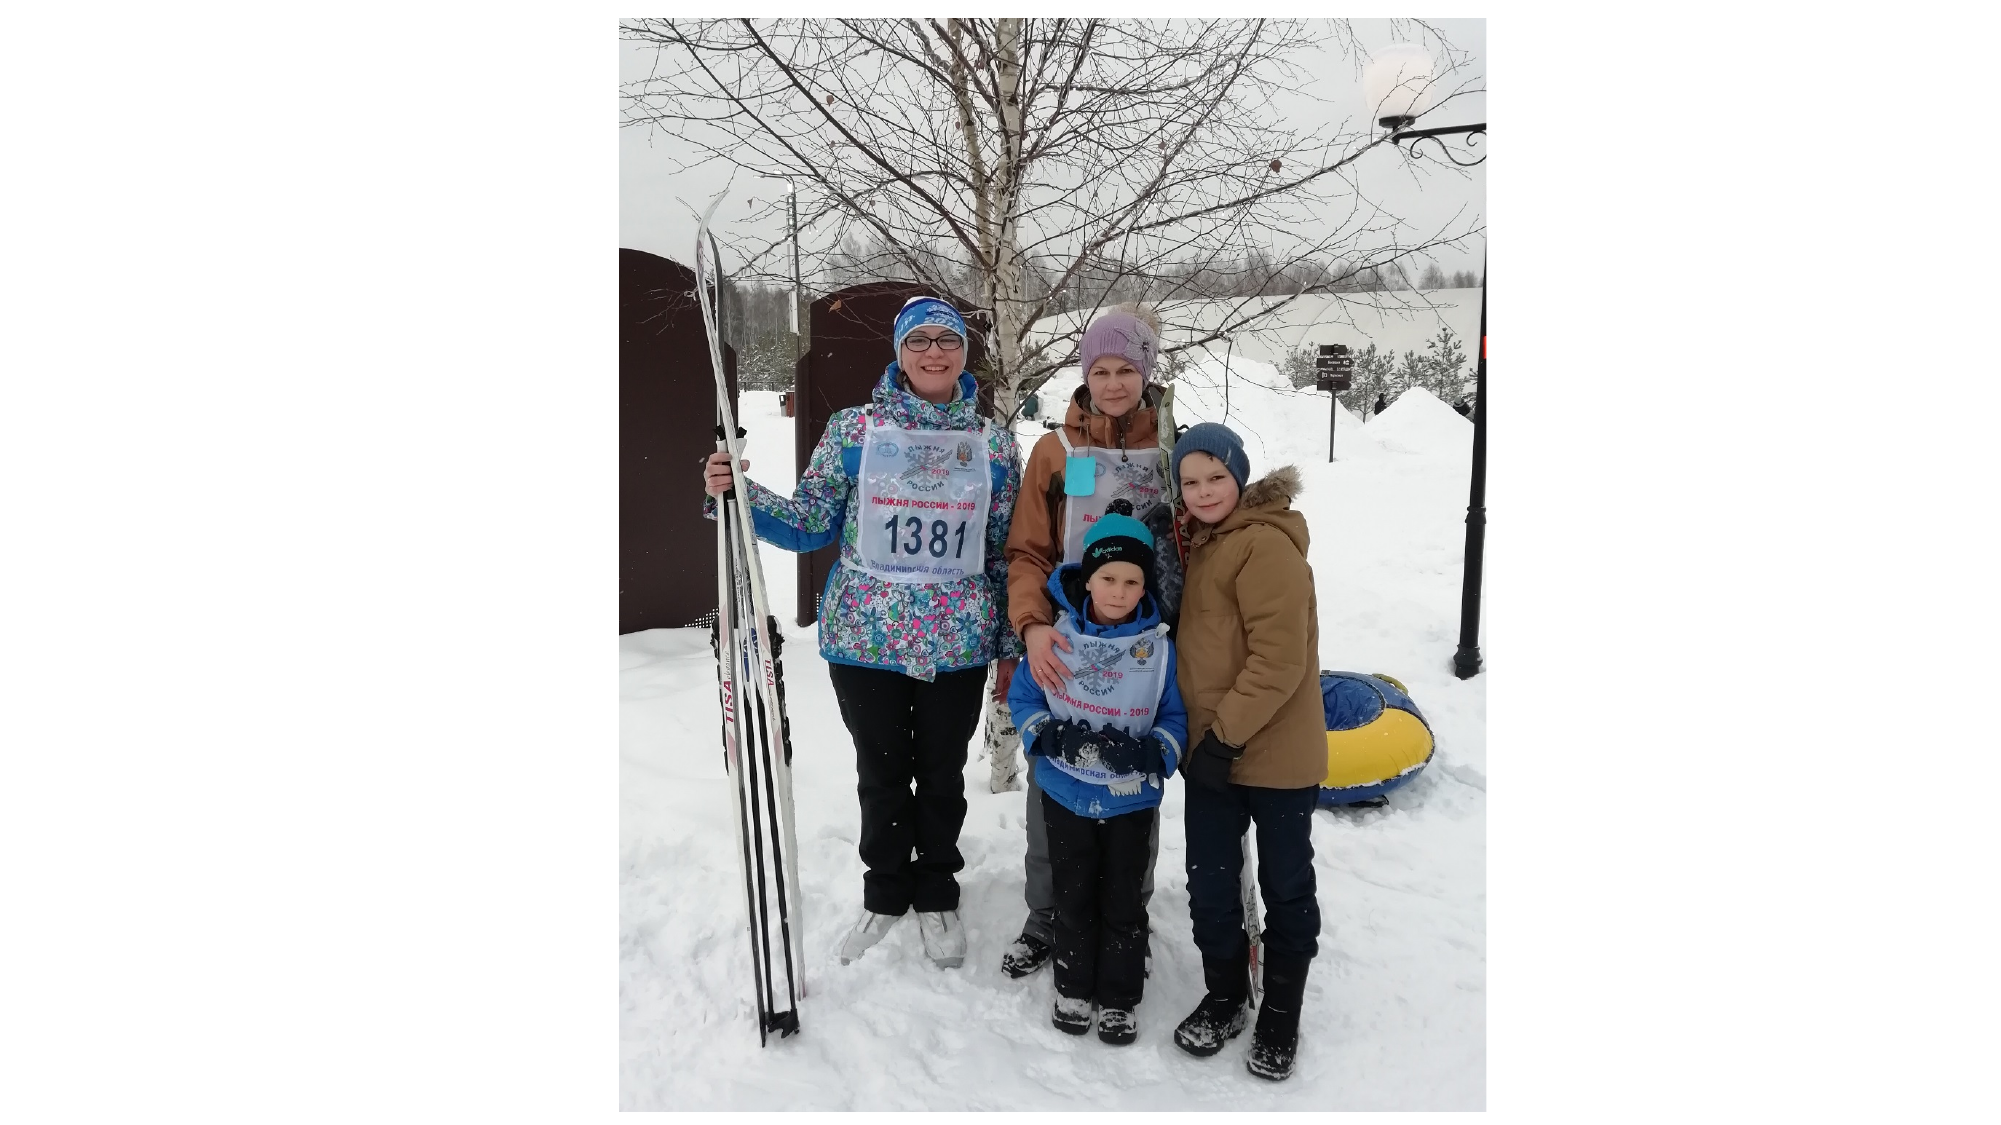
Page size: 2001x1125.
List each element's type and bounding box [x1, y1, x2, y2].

list [618, 18, 1487, 1112]
